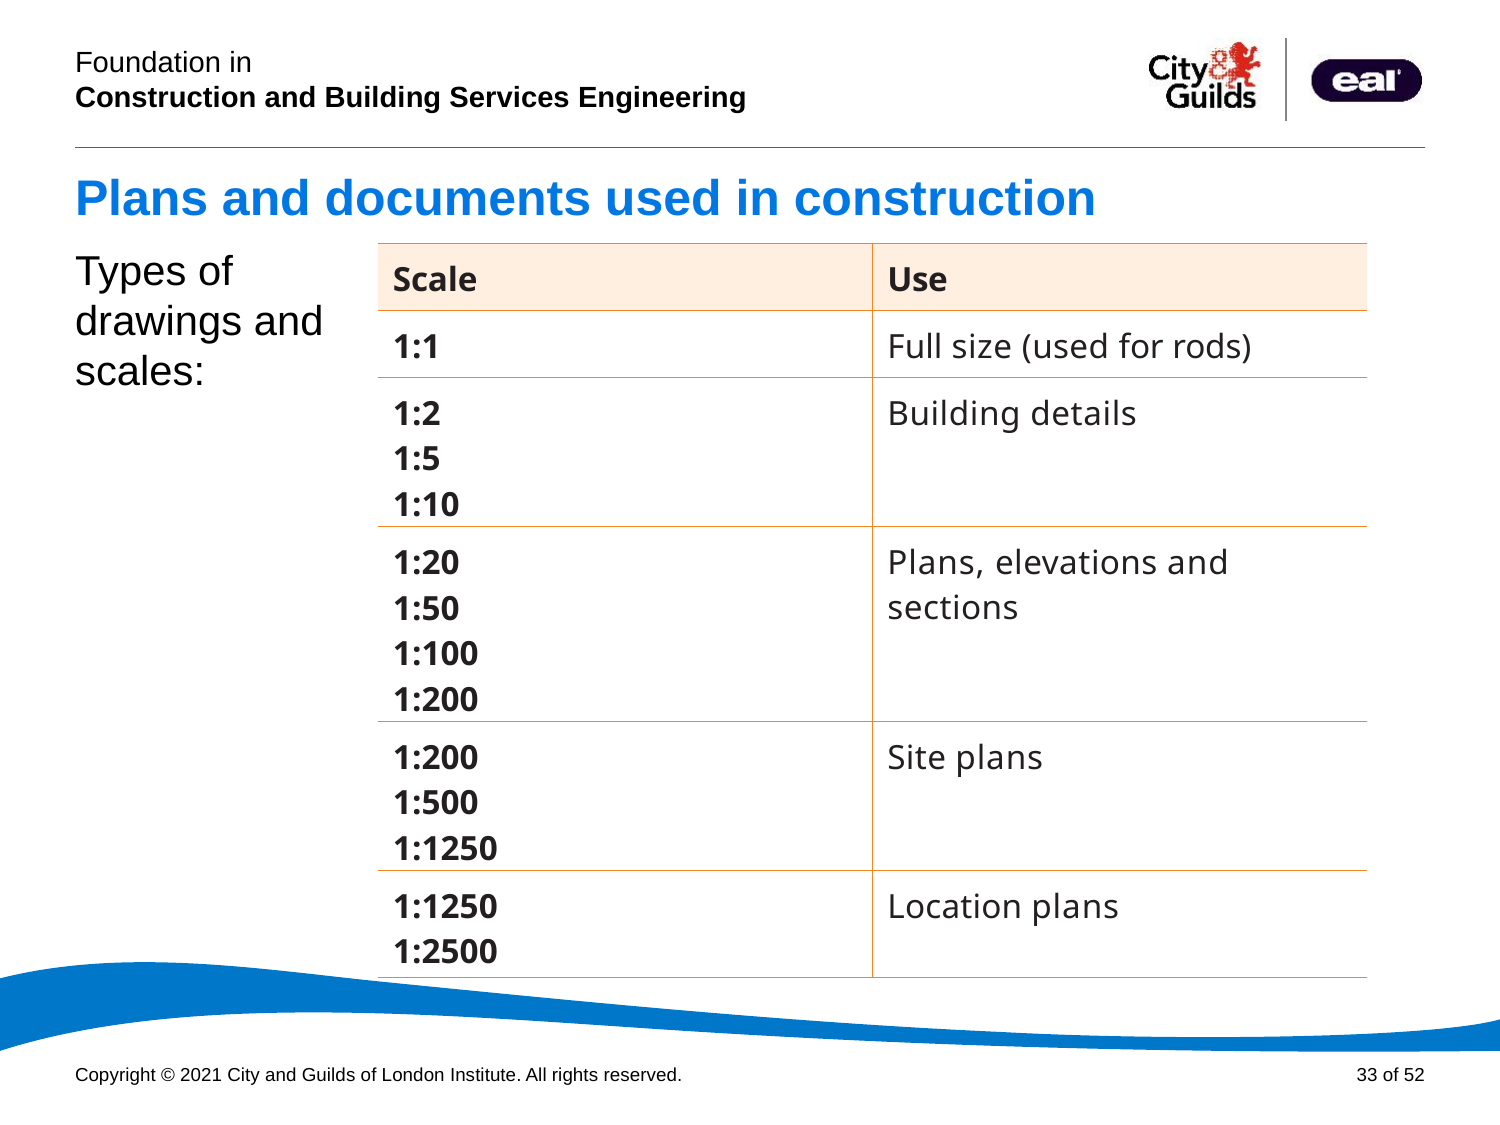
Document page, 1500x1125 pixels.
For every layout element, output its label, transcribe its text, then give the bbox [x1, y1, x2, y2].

table_cell 1:200 1:500 1:1250 [378, 722, 872, 870]
table_cell Location plans [873, 871, 1367, 977]
table_cell 1:20 1:50 1:100 1:200 [378, 527, 872, 721]
table_cell 1:1 [378, 311, 872, 377]
picture [1149, 38, 1422, 121]
table_cell Building details [873, 378, 1367, 526]
title Plans and documents used in construction [74, 165, 1426, 229]
table_cell 1:2 1:5 1:10 [378, 378, 872, 526]
table_cell Full size (used for rods) [873, 311, 1367, 377]
table_header Use [873, 244, 1367, 310]
table_cell 1:1250 1:2500 [378, 871, 872, 977]
table_header Scale [378, 244, 872, 310]
table_cell Plans, elevations and sections [873, 527, 1367, 721]
table_cell Site plans [873, 722, 1367, 870]
list Types of drawings and scales: [74, 243, 378, 480]
